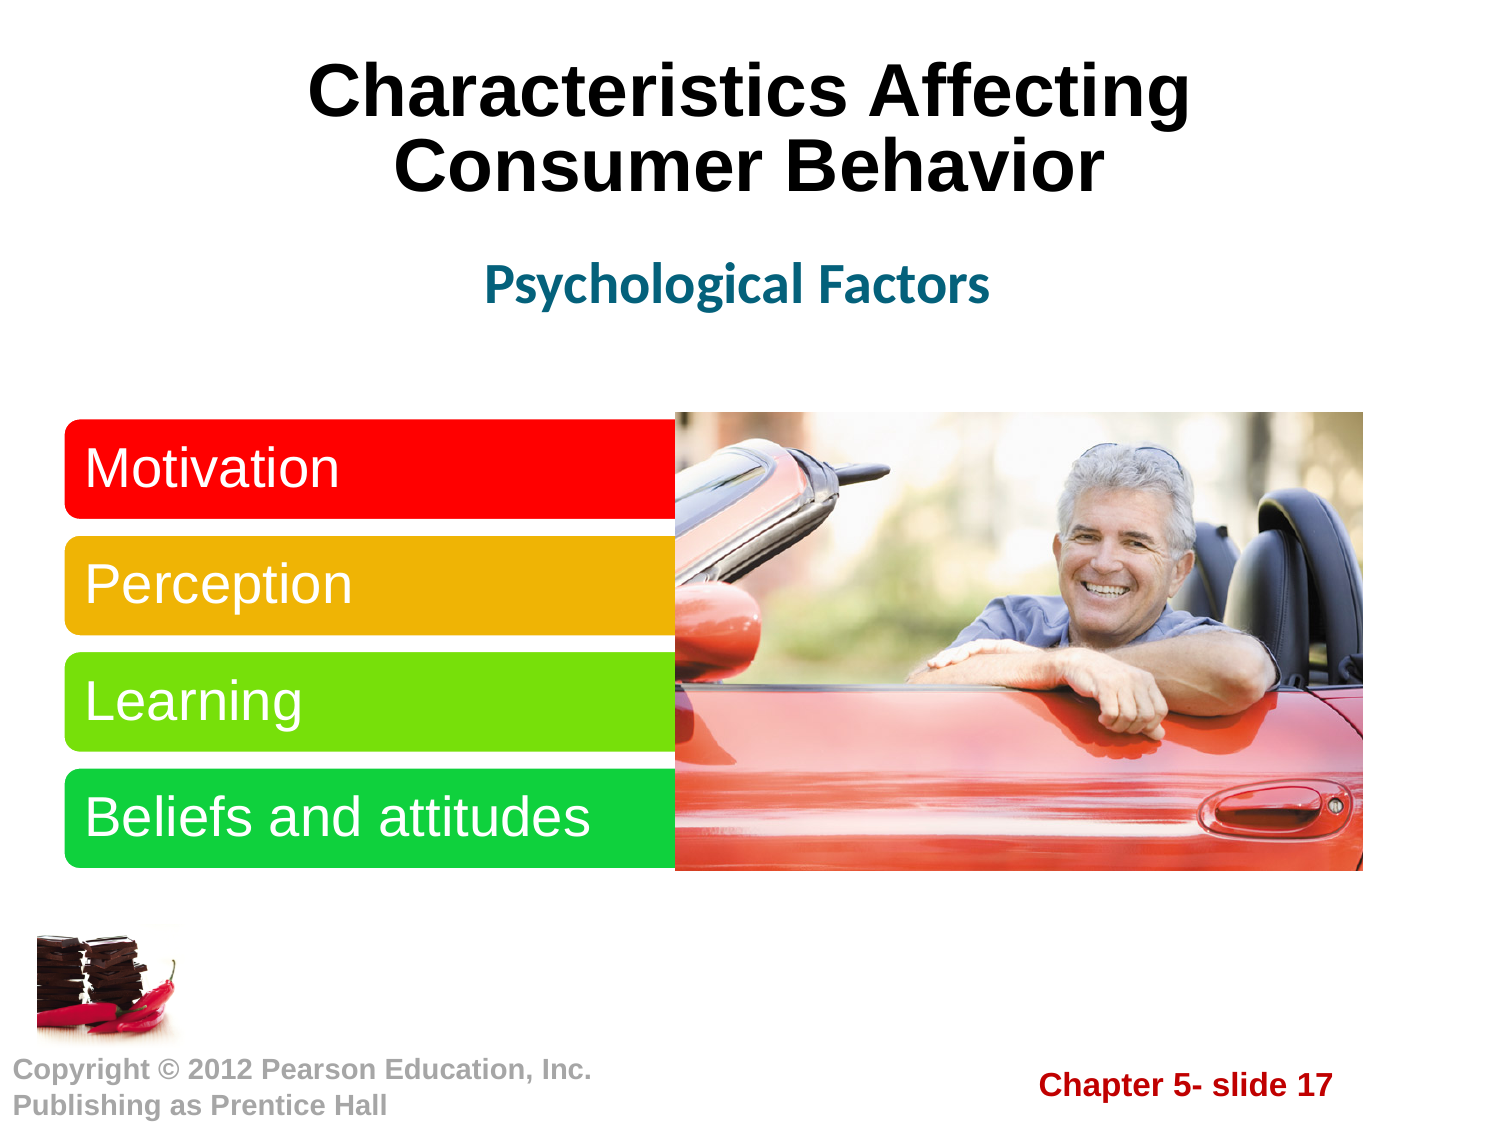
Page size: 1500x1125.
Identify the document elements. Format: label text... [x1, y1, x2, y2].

picture [37, 924, 188, 1050]
picture [674, 412, 1363, 871]
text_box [62, 412, 672, 876]
title Characteristics Affecting Consumer Behavior [112, 37, 1388, 226]
list Psychological Factors [149, 237, 1326, 301]
